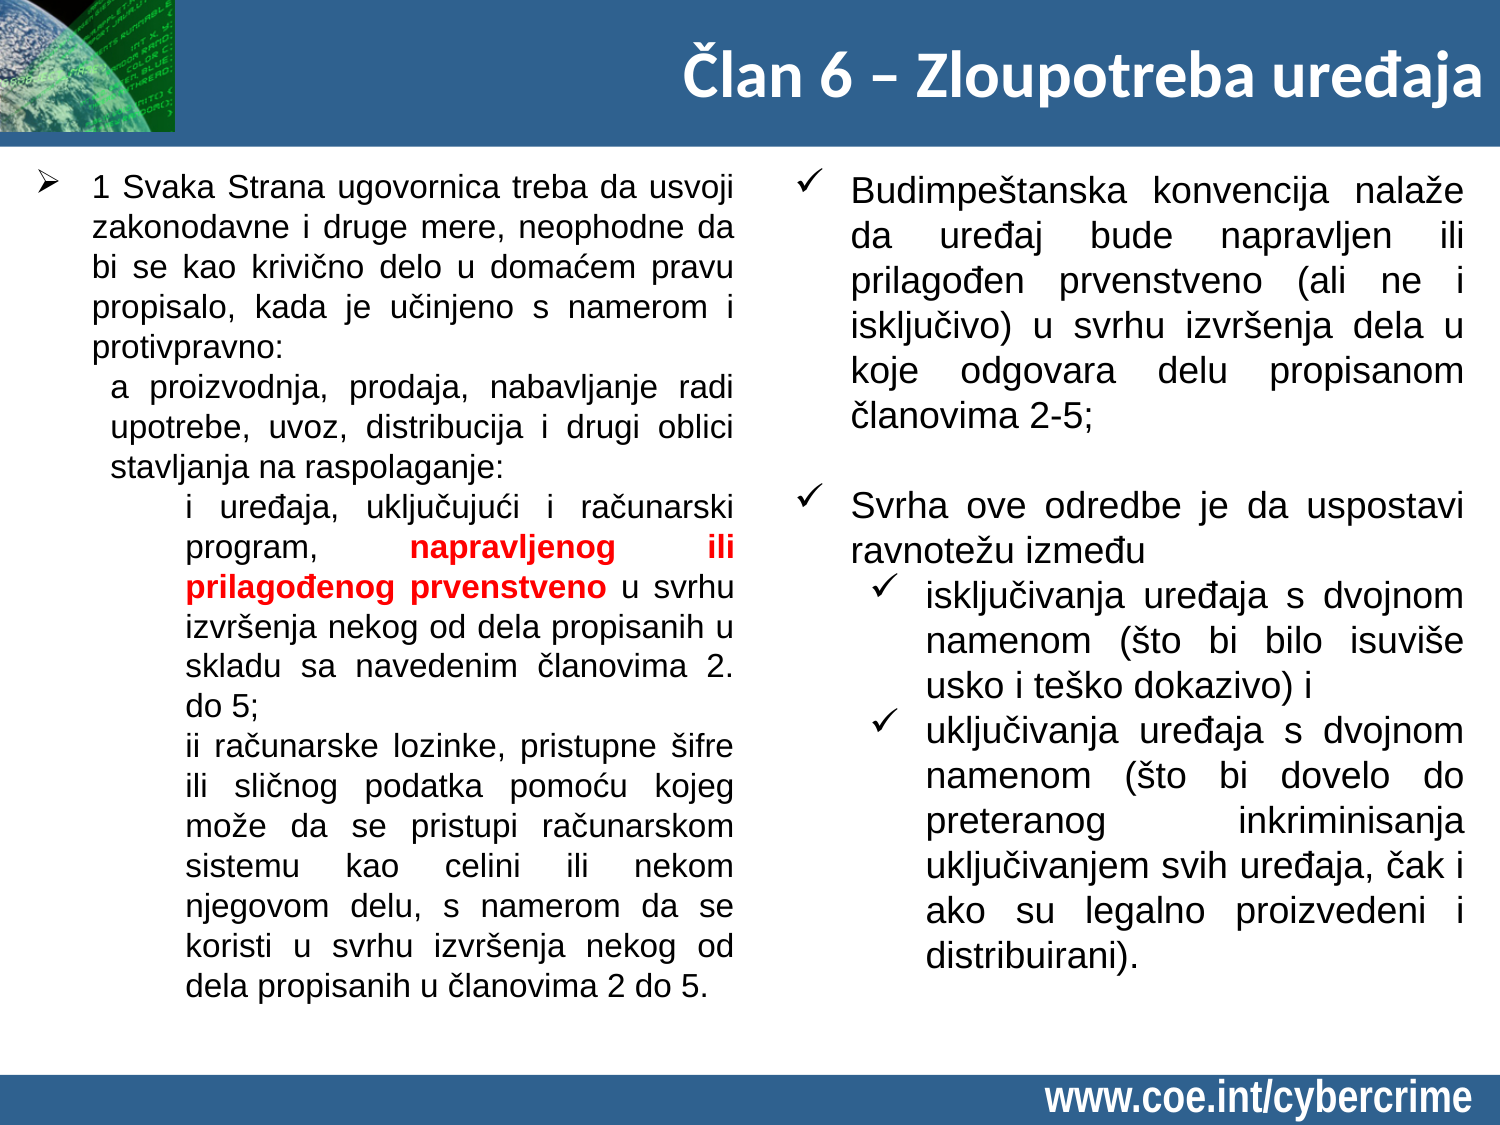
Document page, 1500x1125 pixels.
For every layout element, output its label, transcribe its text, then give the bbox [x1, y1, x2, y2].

text_box Budimpeštanska konvencija nalaže da uređaj bude napravljen ili prilagođen prvenstveno (ali ne i isključivo) u svrhu izvršenja dela u koje odgovara delu propisanom članovima 2-5; Svrha ove odredbe je da uspostavi ravnotežu između isključivanja uređaja s dvojnom namenom (što bi bilo isuviše usko i teško dokazivo) i uključivanja uređaja s dvojnom namenom (što bi dovelo do preteranog inkriminisanja uključivanjem svih uređaja, čak i ako su legalno proizvedeni i distribuirani). [779, 158, 1480, 1028]
text_box 1 Svaka Strana ugovornica treba da usvoji zakonodavne i druge mere, neophodne da bi se kao krivično delo u domaćem pravu propisalo, kada je učinjeno s namerom i protivpravno: a proizvodnja, prodaja, nabavljanje radi upotrebe, uvoz, distribucija i drugi oblici stavljanja na raspolaganje: i uređaja, uključujući i računarski program, napravljenog ili prilagođenog prvenstveno u svrhu izvršenja nekog od dela propisanih u skladu sa navedenim članovima 2. do 5; ii računarske lozinke, pristupne šifre ili sličnog podatka pomoću kojeg može da se pristupi računarskom sistemu kao celini ili nekom njegovom delu, s namerom da se koristi u svrhu izvršenja nekog od dela propisanih u članovima 2 do 5. [20, 158, 750, 1012]
picture [0, 0, 175, 132]
text_box www.coe.int/cybercrime [1030, 1059, 1500, 1125]
text_box Član 6 – Zloupotreba uređaja [0, 0, 1500, 149]
text_box [0, 1073, 1030, 1125]
